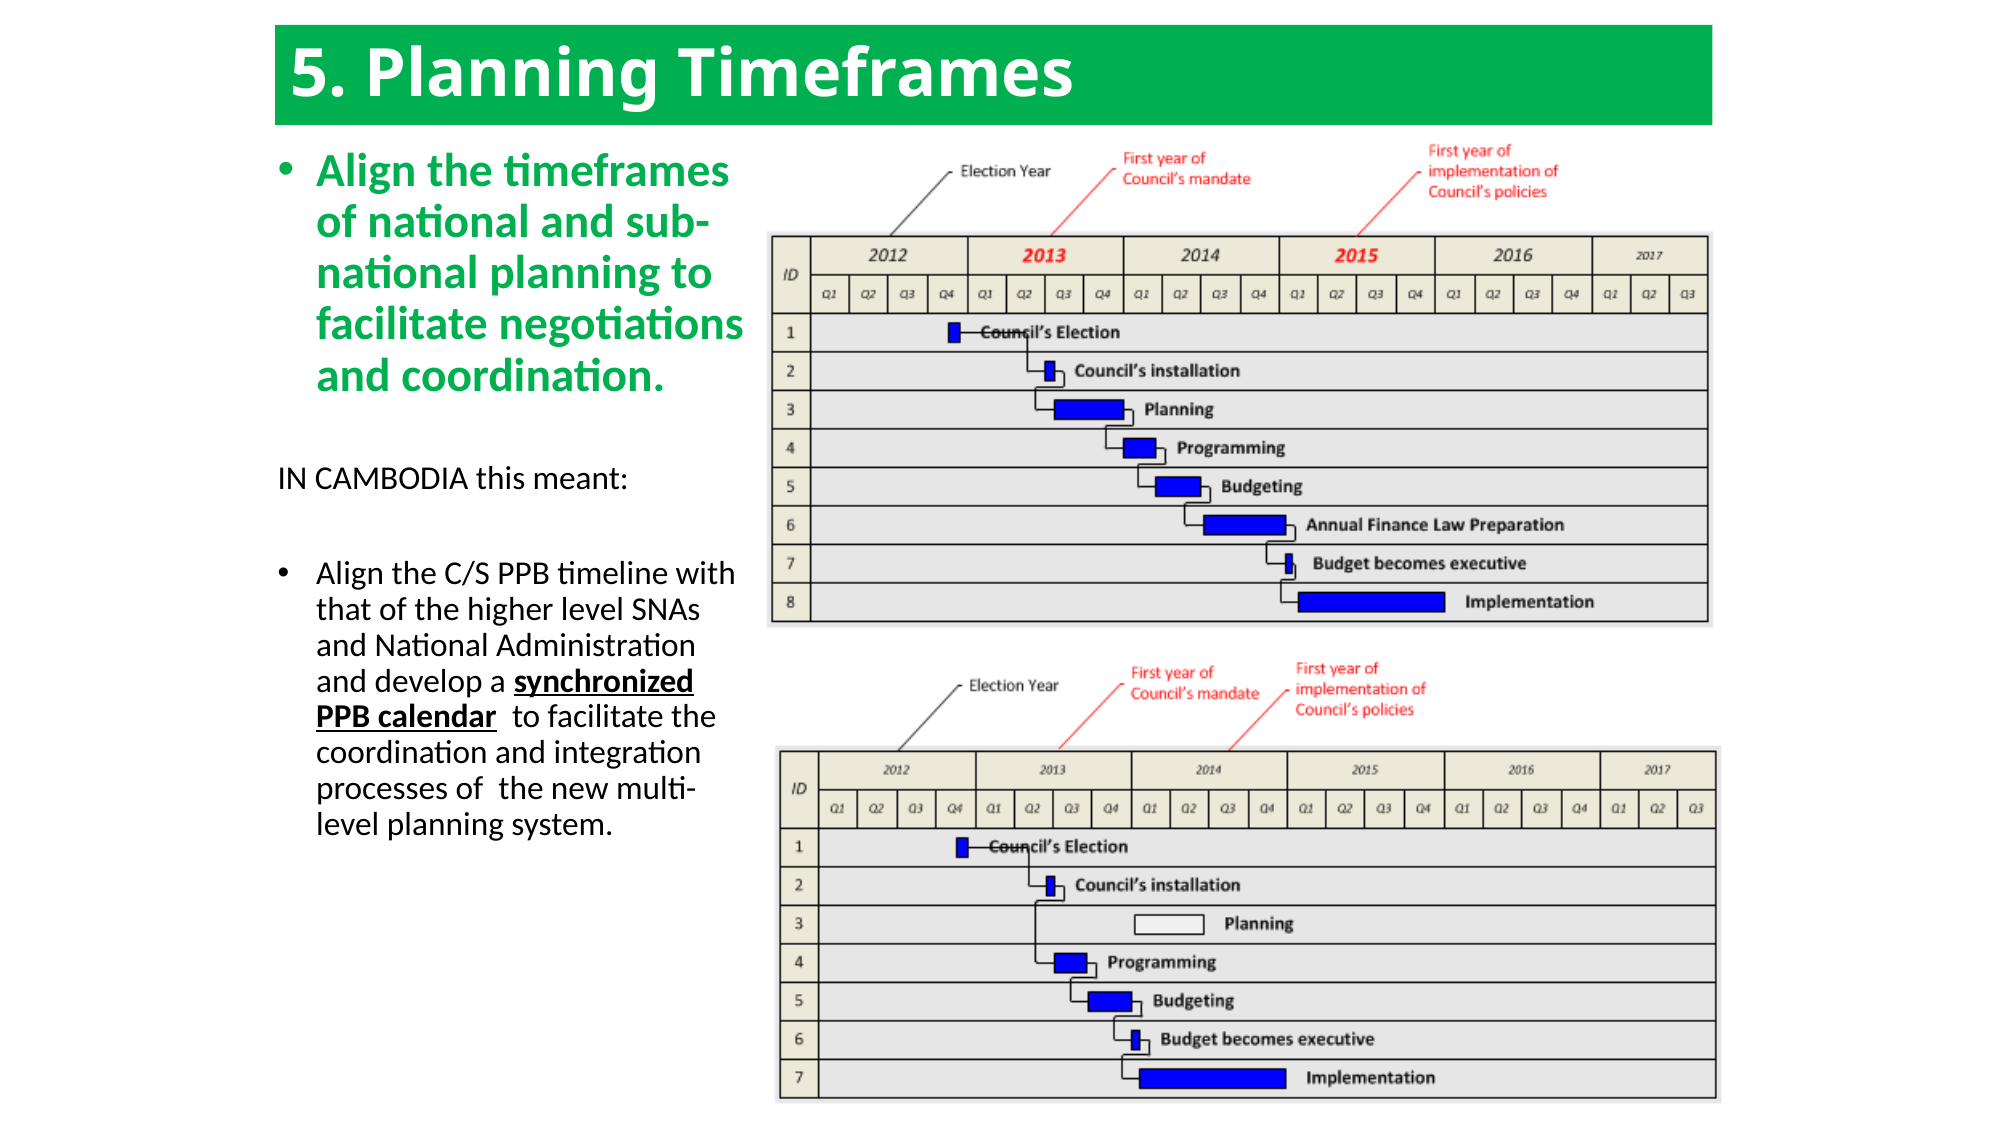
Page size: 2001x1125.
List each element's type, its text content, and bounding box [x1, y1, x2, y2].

list Align the timeframes of national and sub-national planning to facilitate negotiations and coordination. IN CAMBODIA this meant: Align the C/S PPB timeline with that of the higher level SNAs and National Administration and develop a synchronized PPB calendar to facilitate the coordination and integration processes of the new multi-level planning system. [262, 138, 762, 925]
picture [762, 138, 1725, 1107]
title 5. Planning Timeframes [275, 24, 1713, 125]
